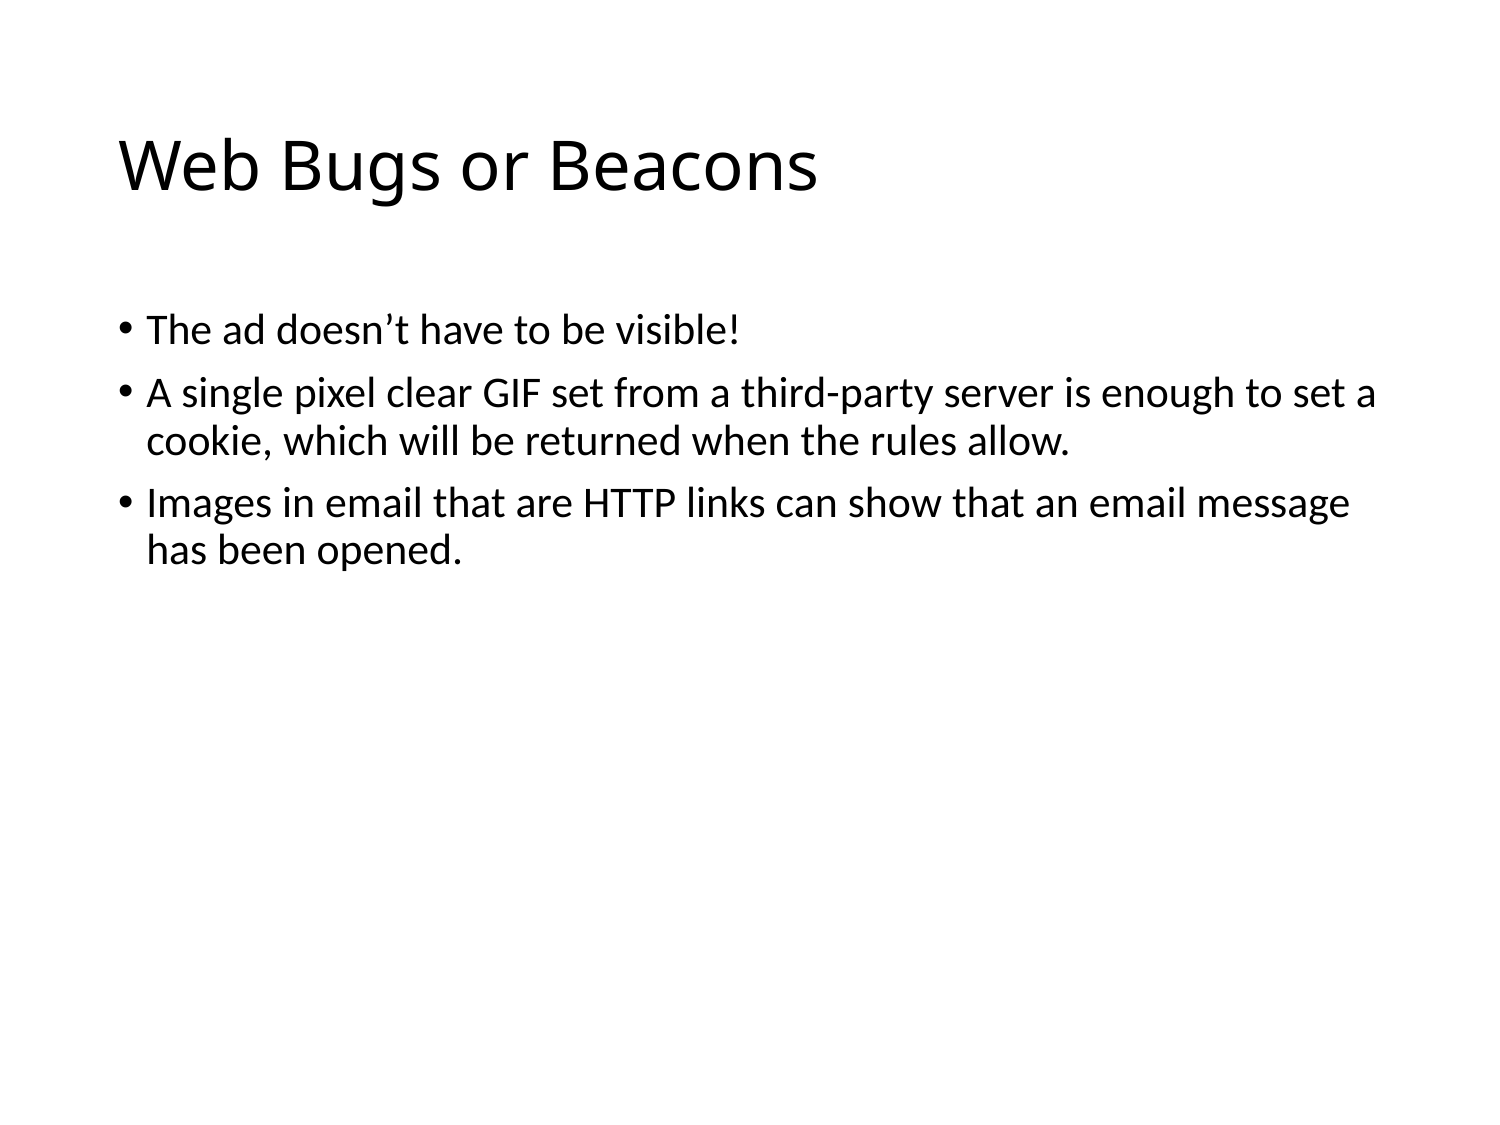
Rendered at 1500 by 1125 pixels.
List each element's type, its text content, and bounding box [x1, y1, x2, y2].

title Web Bugs or Beacons [103, 59, 1397, 278]
list The ad doesn’t have to be visible! A single pixel clear GIF set from a third-party server is enough to set a cookie, which will be returned when the rules allow. Images in email that are HTTP links can show that an email message has been opened. [103, 299, 1397, 1014]
